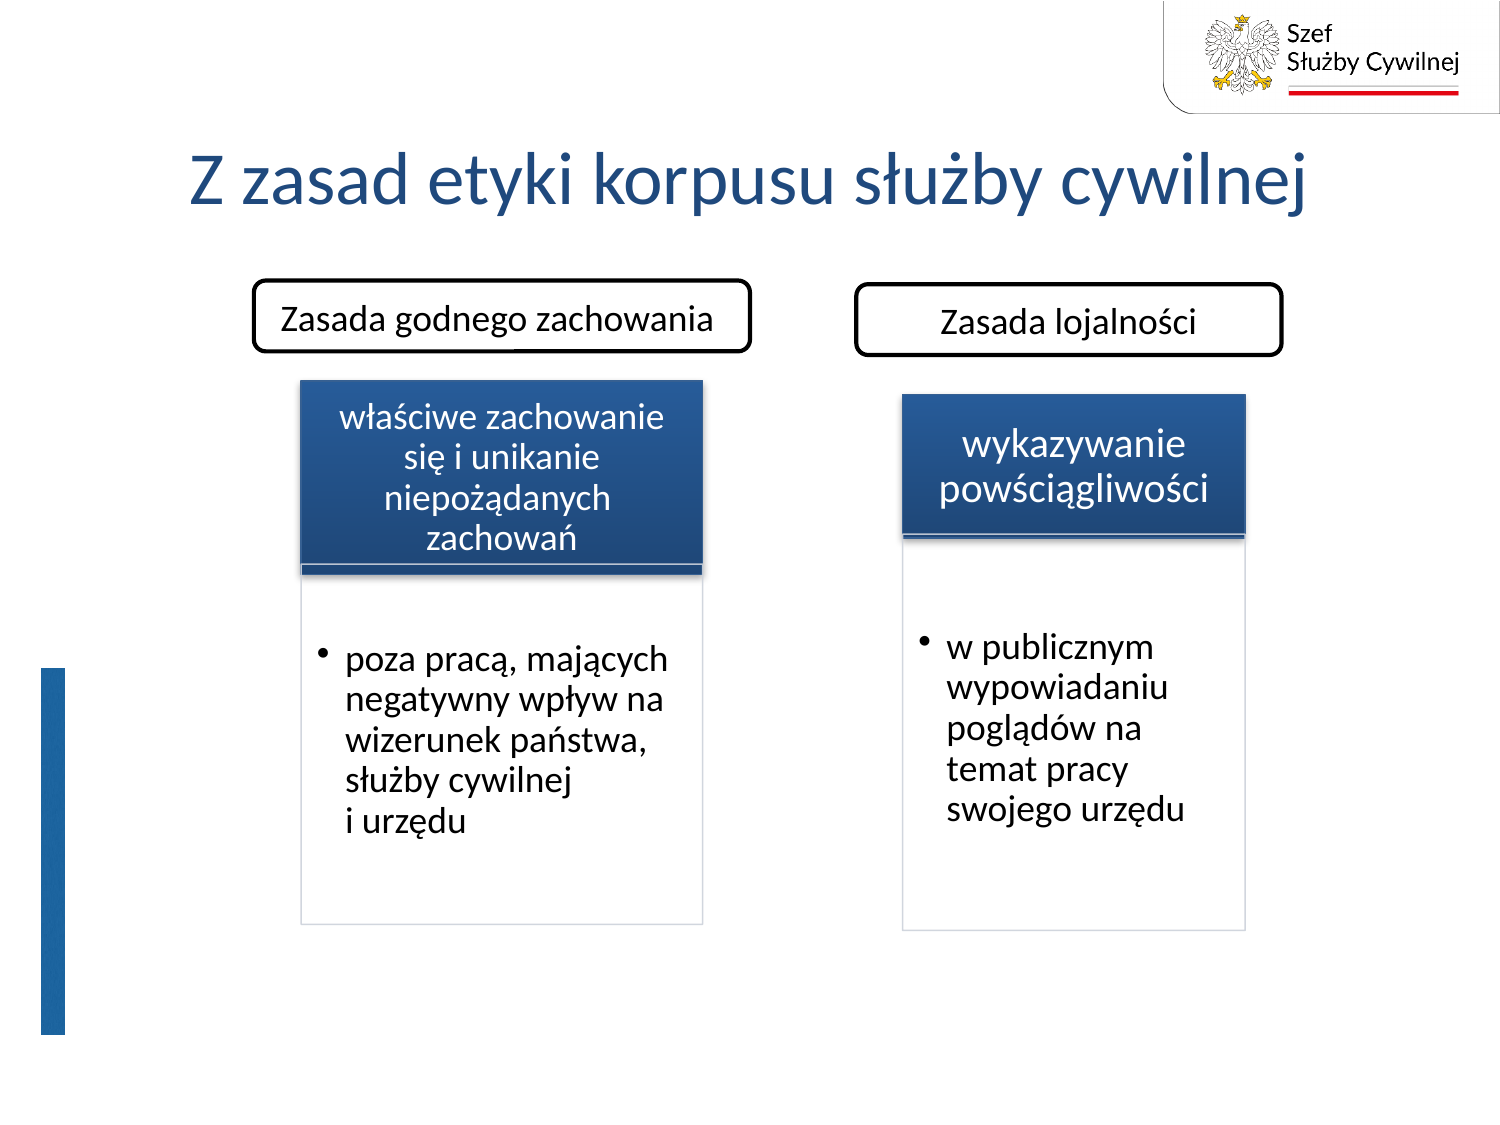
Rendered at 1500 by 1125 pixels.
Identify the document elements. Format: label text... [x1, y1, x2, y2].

picture [41, 668, 65, 1035]
picture [1163, 0, 1500, 114]
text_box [902, 386, 1246, 931]
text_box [300, 380, 703, 925]
title Z zasad etyki korpusu służby cywilnej [99, 122, 1401, 247]
text_box Zasada lojalności [854, 282, 1284, 358]
text_box Zasada godnego zachowania [251, 278, 753, 354]
